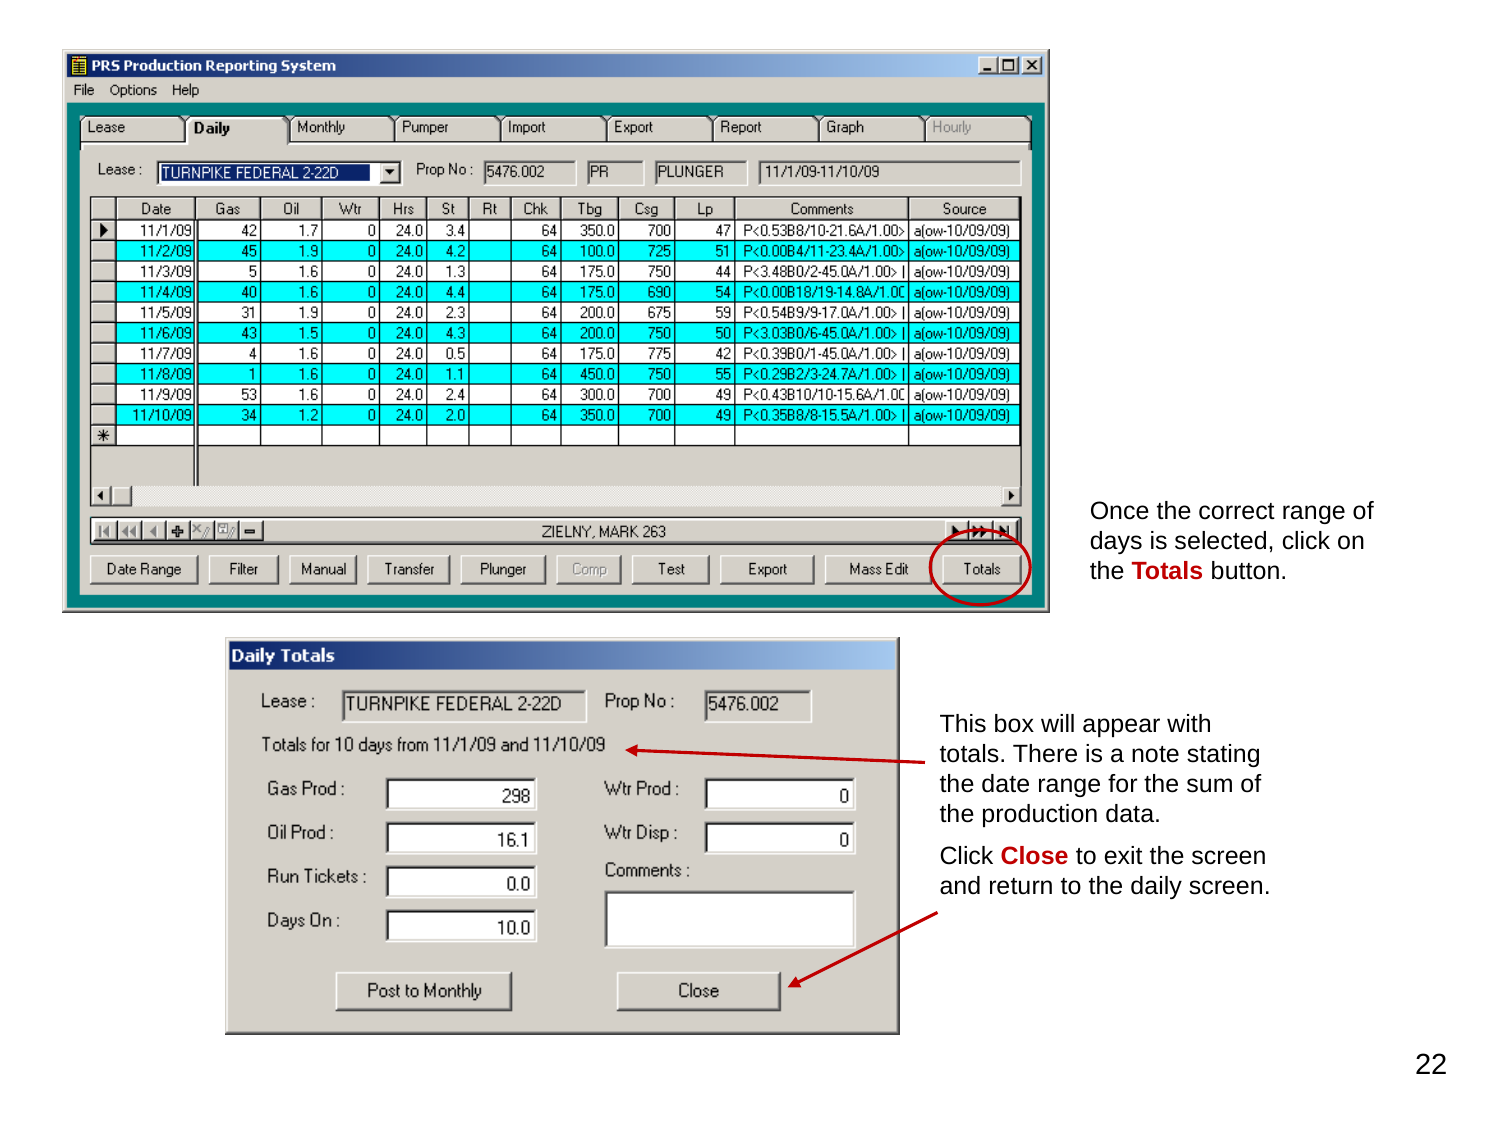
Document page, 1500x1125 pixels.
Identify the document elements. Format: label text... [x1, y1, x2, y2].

slide_number 22 [1374, 1037, 1463, 1089]
text_box This box will appear with totals. There is a note stating the date range for the sum of the production data. Click Close to exit the screen and return to the daily screen. [924, 699, 1300, 907]
picture [224, 637, 901, 1035]
picture [62, 49, 1051, 613]
text_box Once the correct range of days is selected, click on the Totals button. [1074, 487, 1400, 593]
